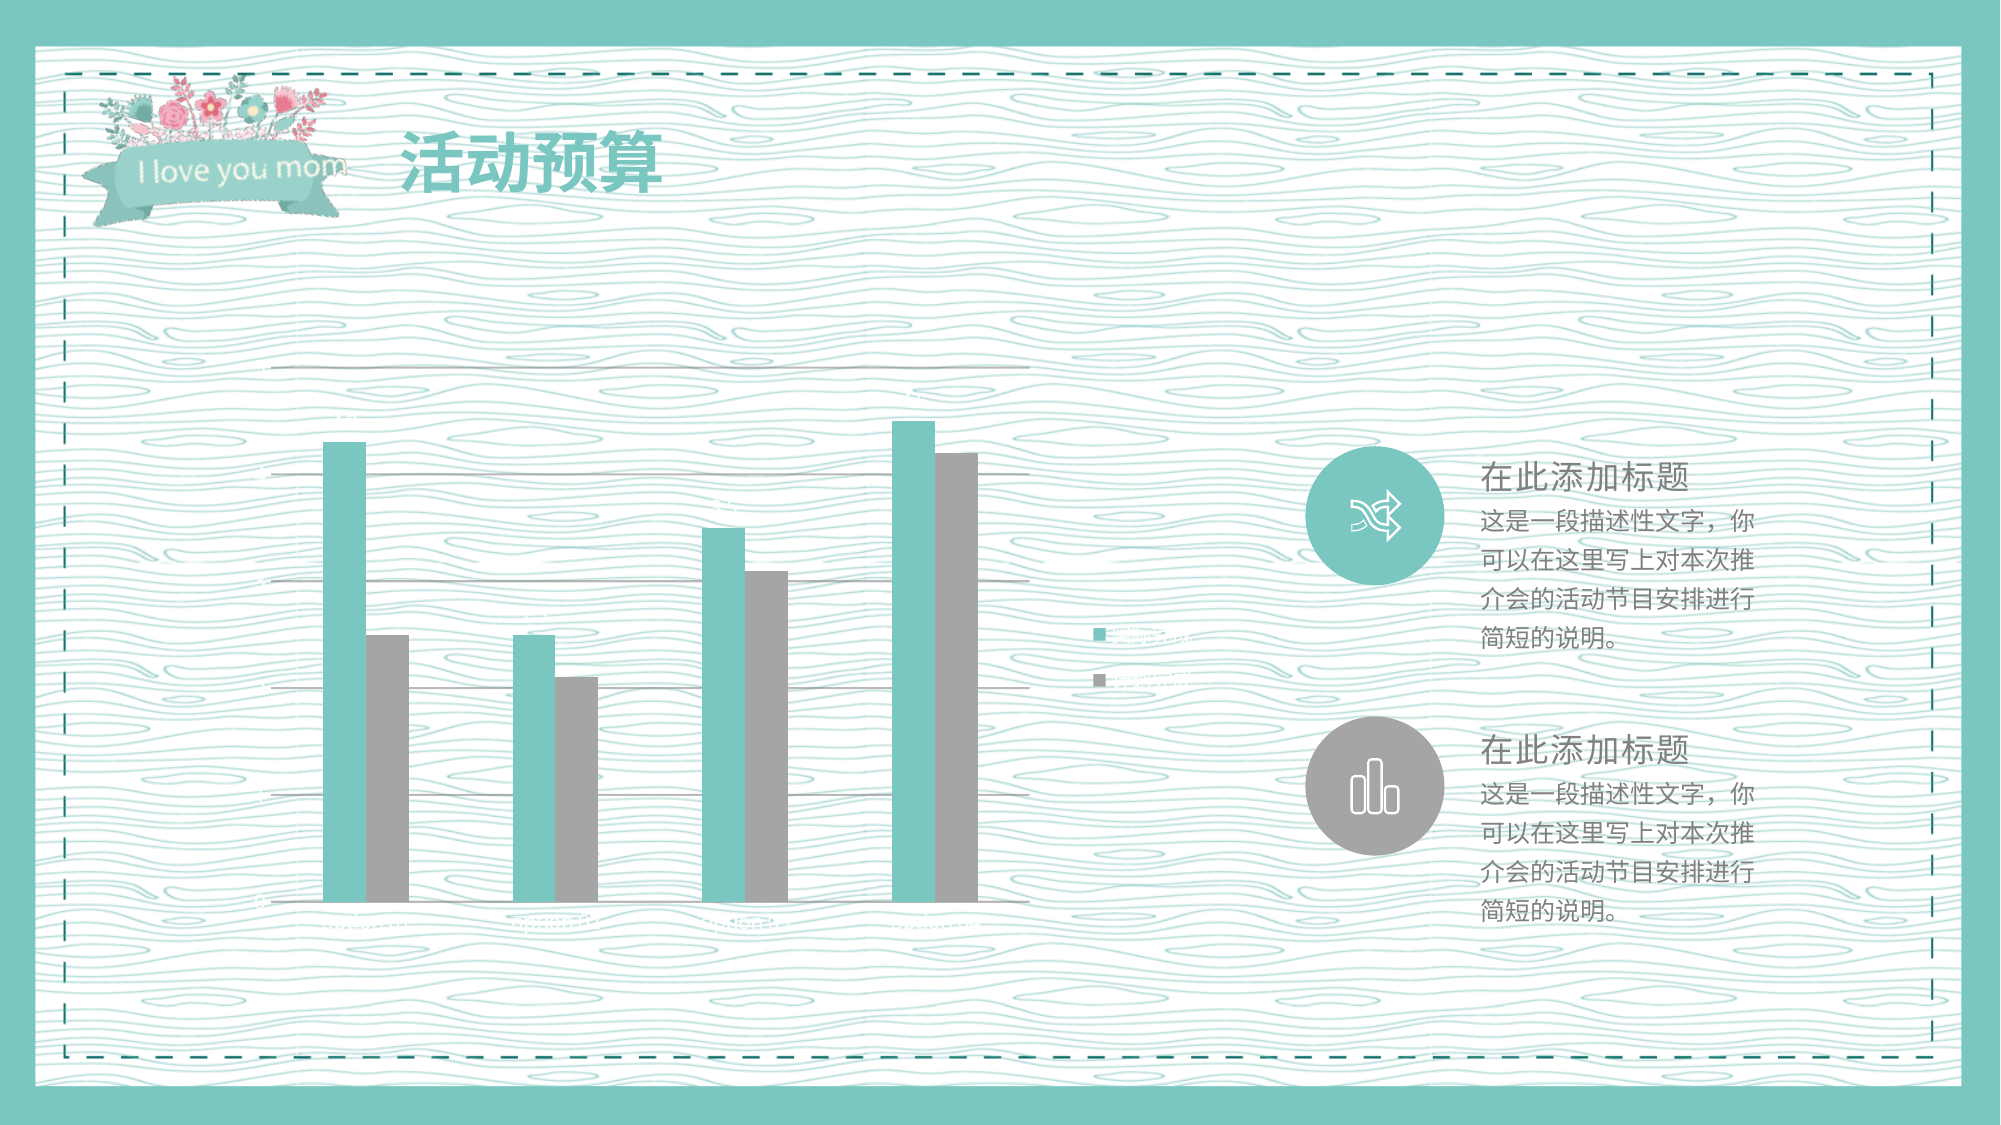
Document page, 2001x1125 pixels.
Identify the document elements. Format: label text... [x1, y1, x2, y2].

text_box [1350, 758, 1400, 815]
text_box 活动预算 [384, 113, 1085, 209]
text_box [1305, 716, 1445, 856]
chart [219, 341, 1249, 963]
text_box [1305, 446, 1445, 586]
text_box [1465, 448, 1843, 662]
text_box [1465, 721, 1843, 936]
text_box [1350, 488, 1402, 543]
picture [0, 0, 2001, 1125]
